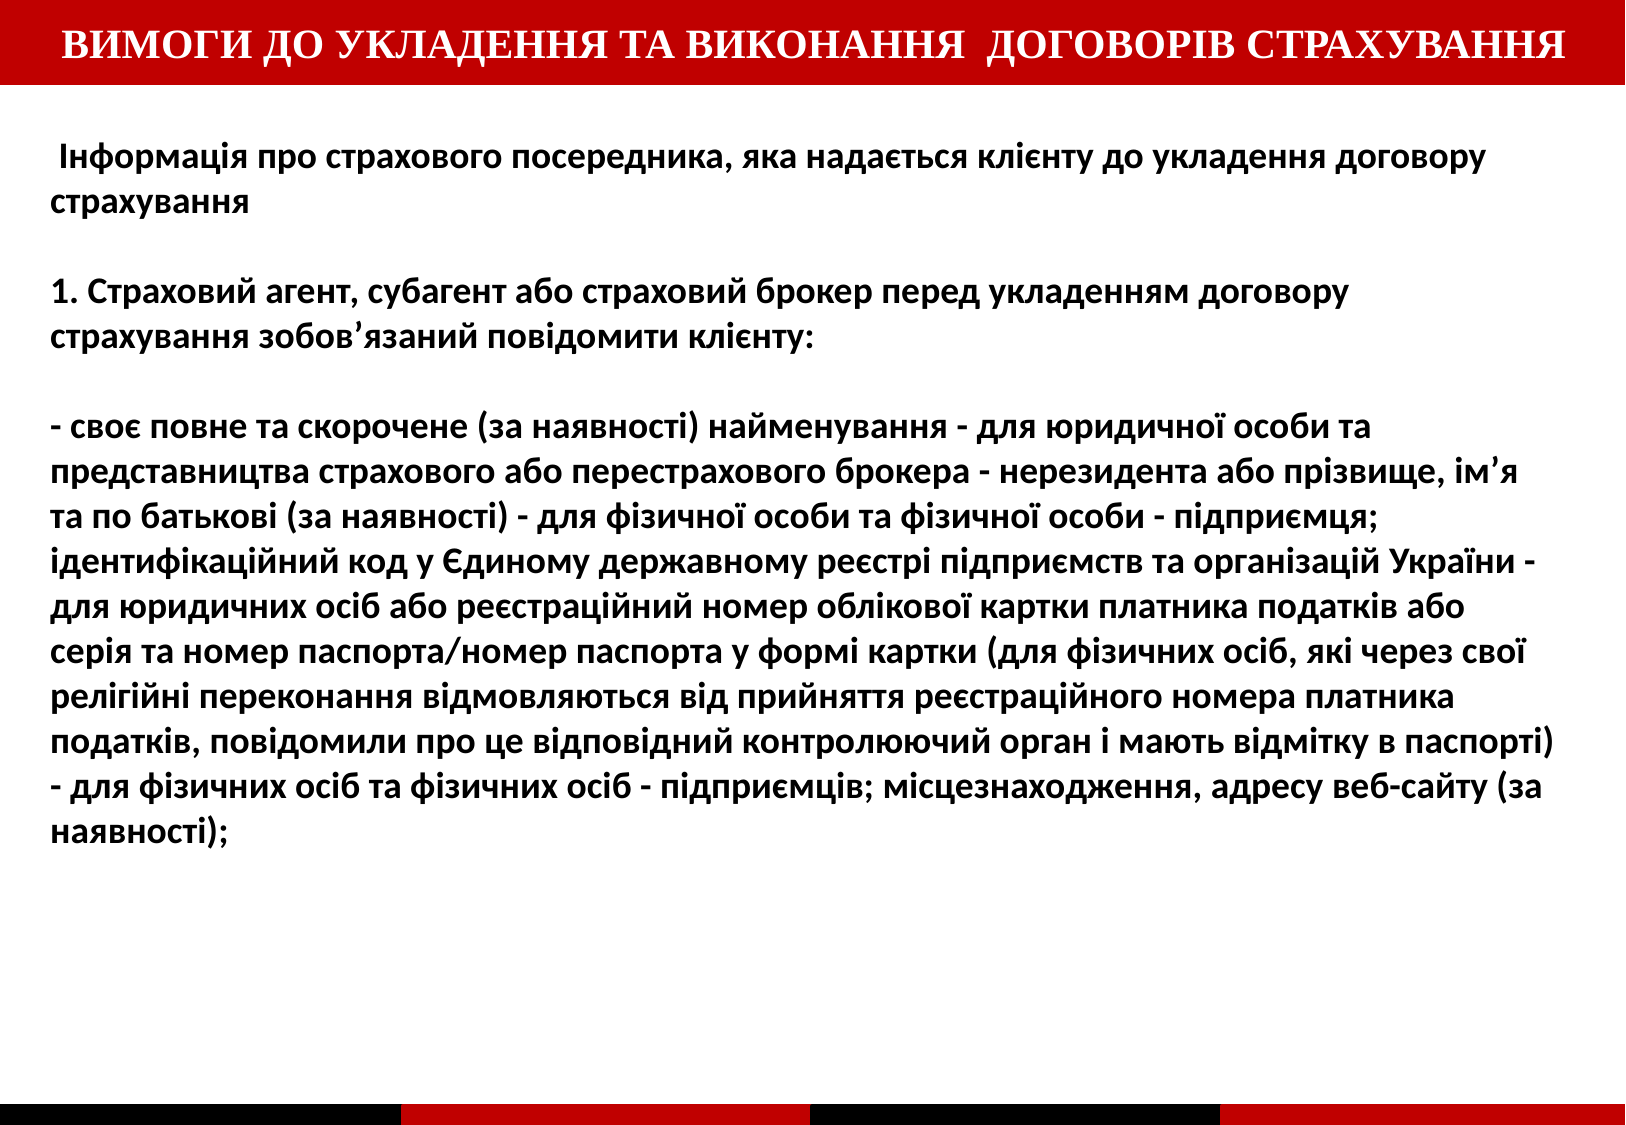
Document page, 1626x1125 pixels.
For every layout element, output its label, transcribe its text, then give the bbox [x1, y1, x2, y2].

text_box [0, 1104, 401, 1125]
text_box [1220, 1104, 1625, 1125]
text_box [401, 1104, 810, 1125]
text_box ВИМОГИ ДО УКЛАДЕННЯ ТА ВИКОНАННЯ ДОГОВОРІВ СТРАХУВАННЯ [0, 0, 1625, 85]
text_box Інформація про страхового посередника, яка надається клієнту до укладення договору страхування 1. Страховий агент, субагент або страховий брокер перед укладенням договору страхування зобов’язаний повідомити клієнту: - своє повне та скорочене (за наявності) найменування - для юридичної особи та представництва страхового або перестрахового брокера - нерезидента або прізвище, ім’я та по батькові (за наявності) - для фізичної особи та фізичної особи - підприємця; ідентифікаційний код у Єдиному державному реєстрі підприємств та організацій України - для юридичних осіб або реєстраційний номер облікової картки платника податків або серія та номер паспорта/номер паспорта у формі картки (для фізичних осіб, які через свої релігійні переконання відмовляються від прийняття реєстраційного номера платника податків, повідомили про це відповідний контролюючий орган і мають відмітку в паспорті) - для фізичних осіб та фізичних осіб - підприємців; місцезнаходження, адресу веб-сайту (за наявності); [35, 123, 1571, 859]
text_box [810, 1104, 1220, 1125]
